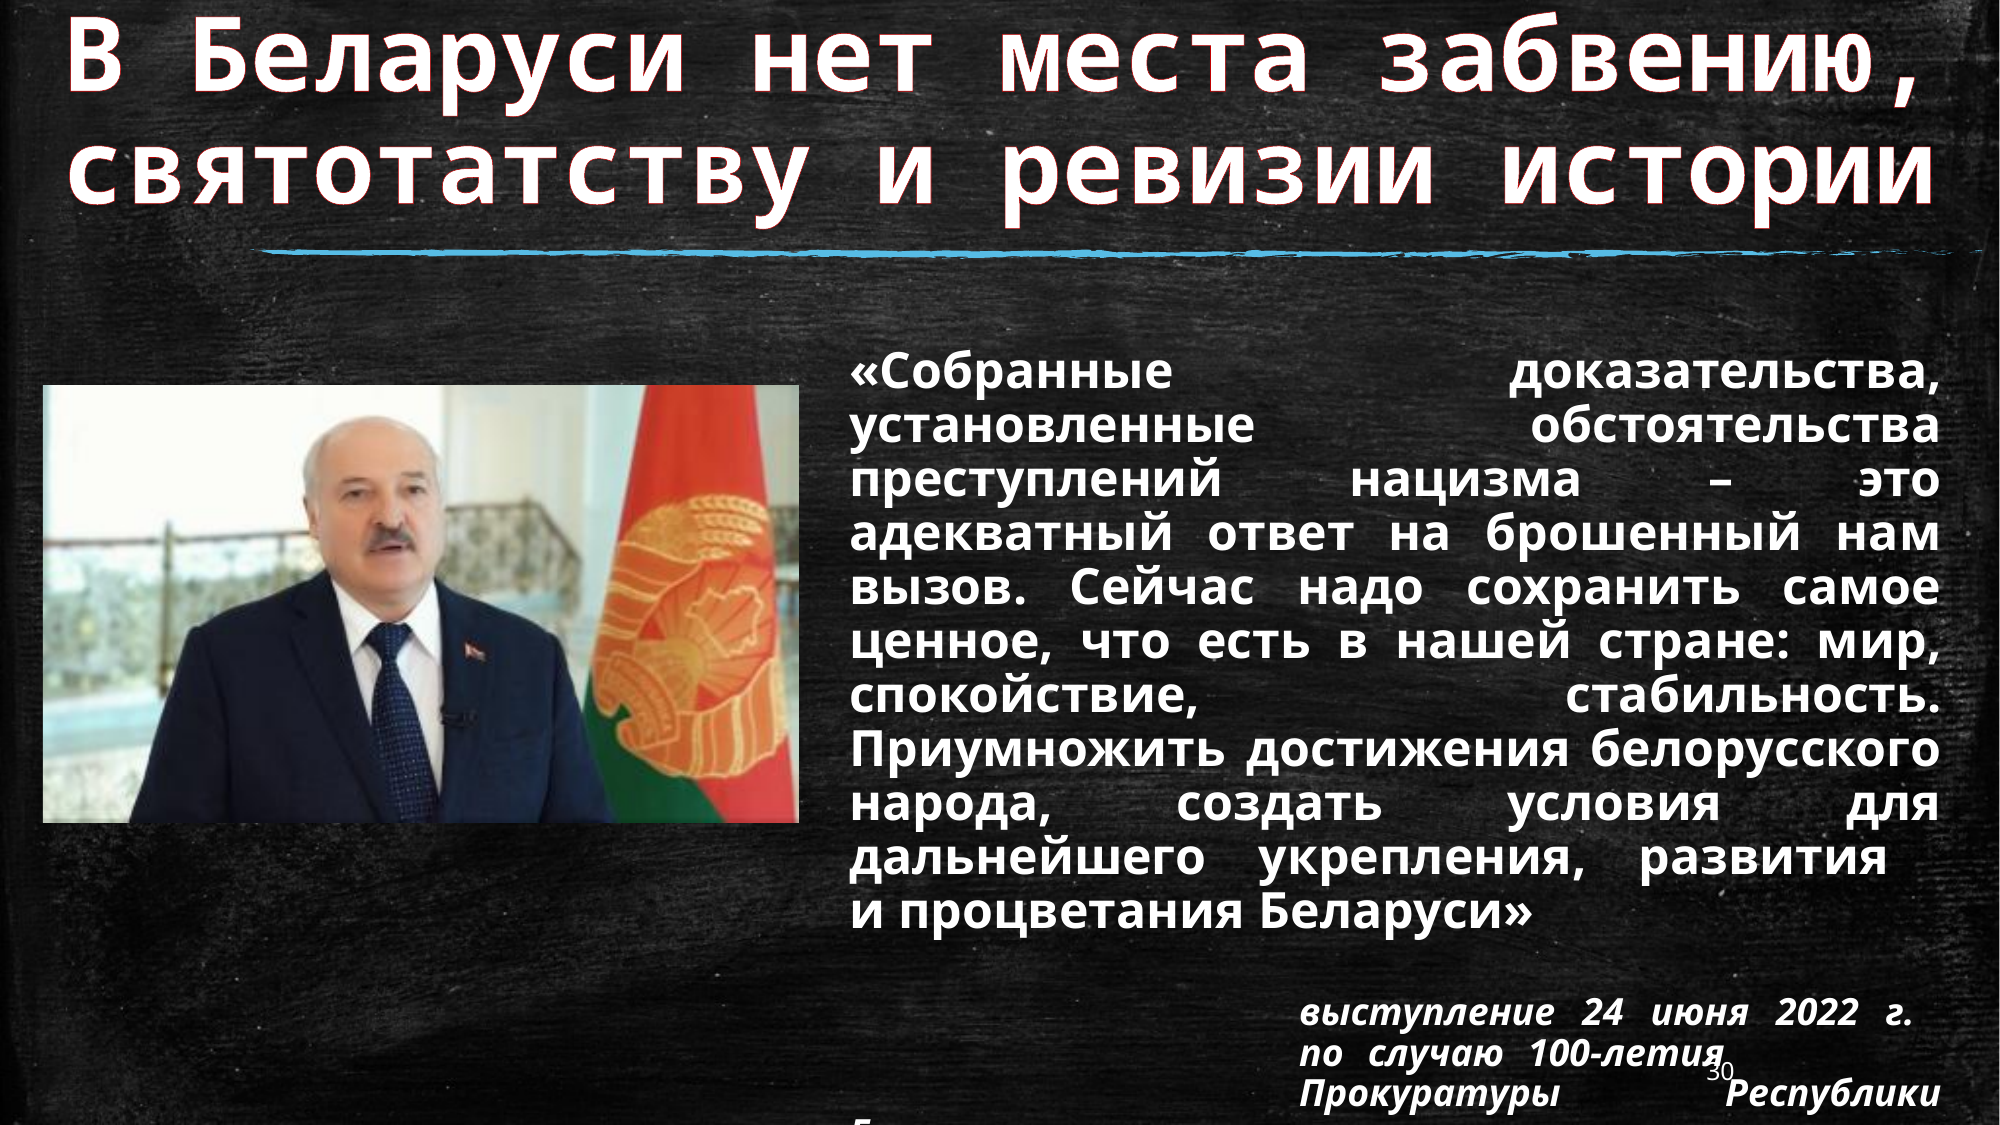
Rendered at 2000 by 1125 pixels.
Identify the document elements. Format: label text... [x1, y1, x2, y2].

picture [42, 385, 799, 823]
slide_number 30 [1562, 1050, 1750, 1096]
text_box «Собранные доказательства, установленные обстоятельства преступлений нацизма – это адекватный ответ на брошенный нам вызов. Сейчас надо сохранить самое ценное, что есть в нашей стране: мир, спокойствие, стабильность. Приумножить достижения белорусского народа, создать условия для дальнейшего укрепления, развития и процветания Беларуси» выступление 24 июня 2022 г. по случаю 100-летия Прокуратуры Республики Беларусь [834, 338, 1957, 1125]
title В Беларуси нет места забвению, святотатству и ревизии истории [0, 66, 2000, 234]
